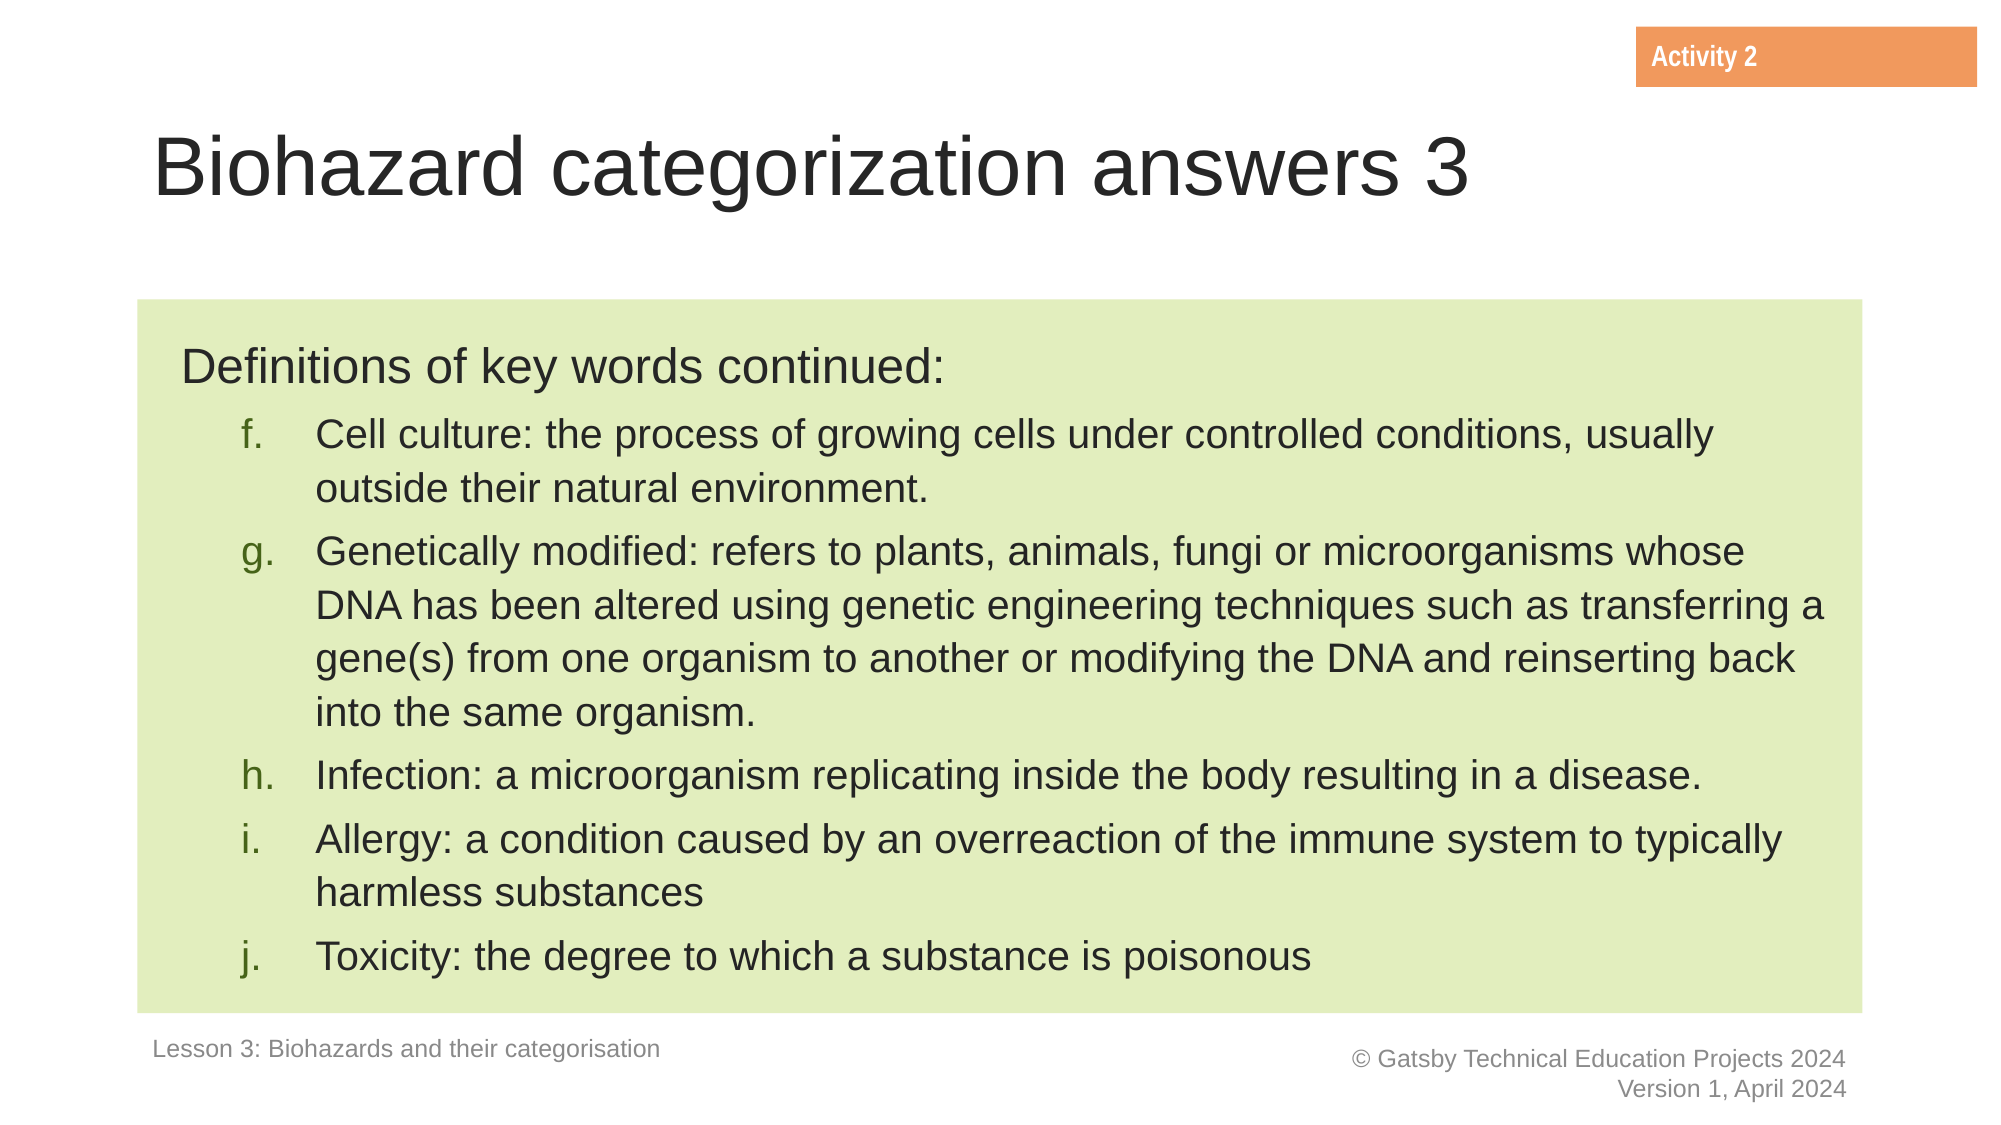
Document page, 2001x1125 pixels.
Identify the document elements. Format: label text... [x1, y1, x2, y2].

list Definitions of key words continued: Cell culture: the process of growing cells under controlled conditions, usually outside their natural environment. Genetically modified: refers to plants, animals, fungi or microorganisms whose DNA has been altered using genetic engineering techniques such as transferring a gene(s) from one organism to another or modifying the DNA and reinserting back into the same organism. Infection: a microorganism replicating inside the body resulting in a disease. Allergy: a condition caused by an overreaction of the immune system to typically harmless substances Toxicity: the degree to which a substance is poisonous [137, 299, 1863, 1014]
list Activity 2 [1636, 26, 1978, 87]
list Lesson 3: Biohazards and their categorisation [137, 1042, 829, 1103]
title Biohazard categorization answers 3 [137, 59, 1863, 278]
